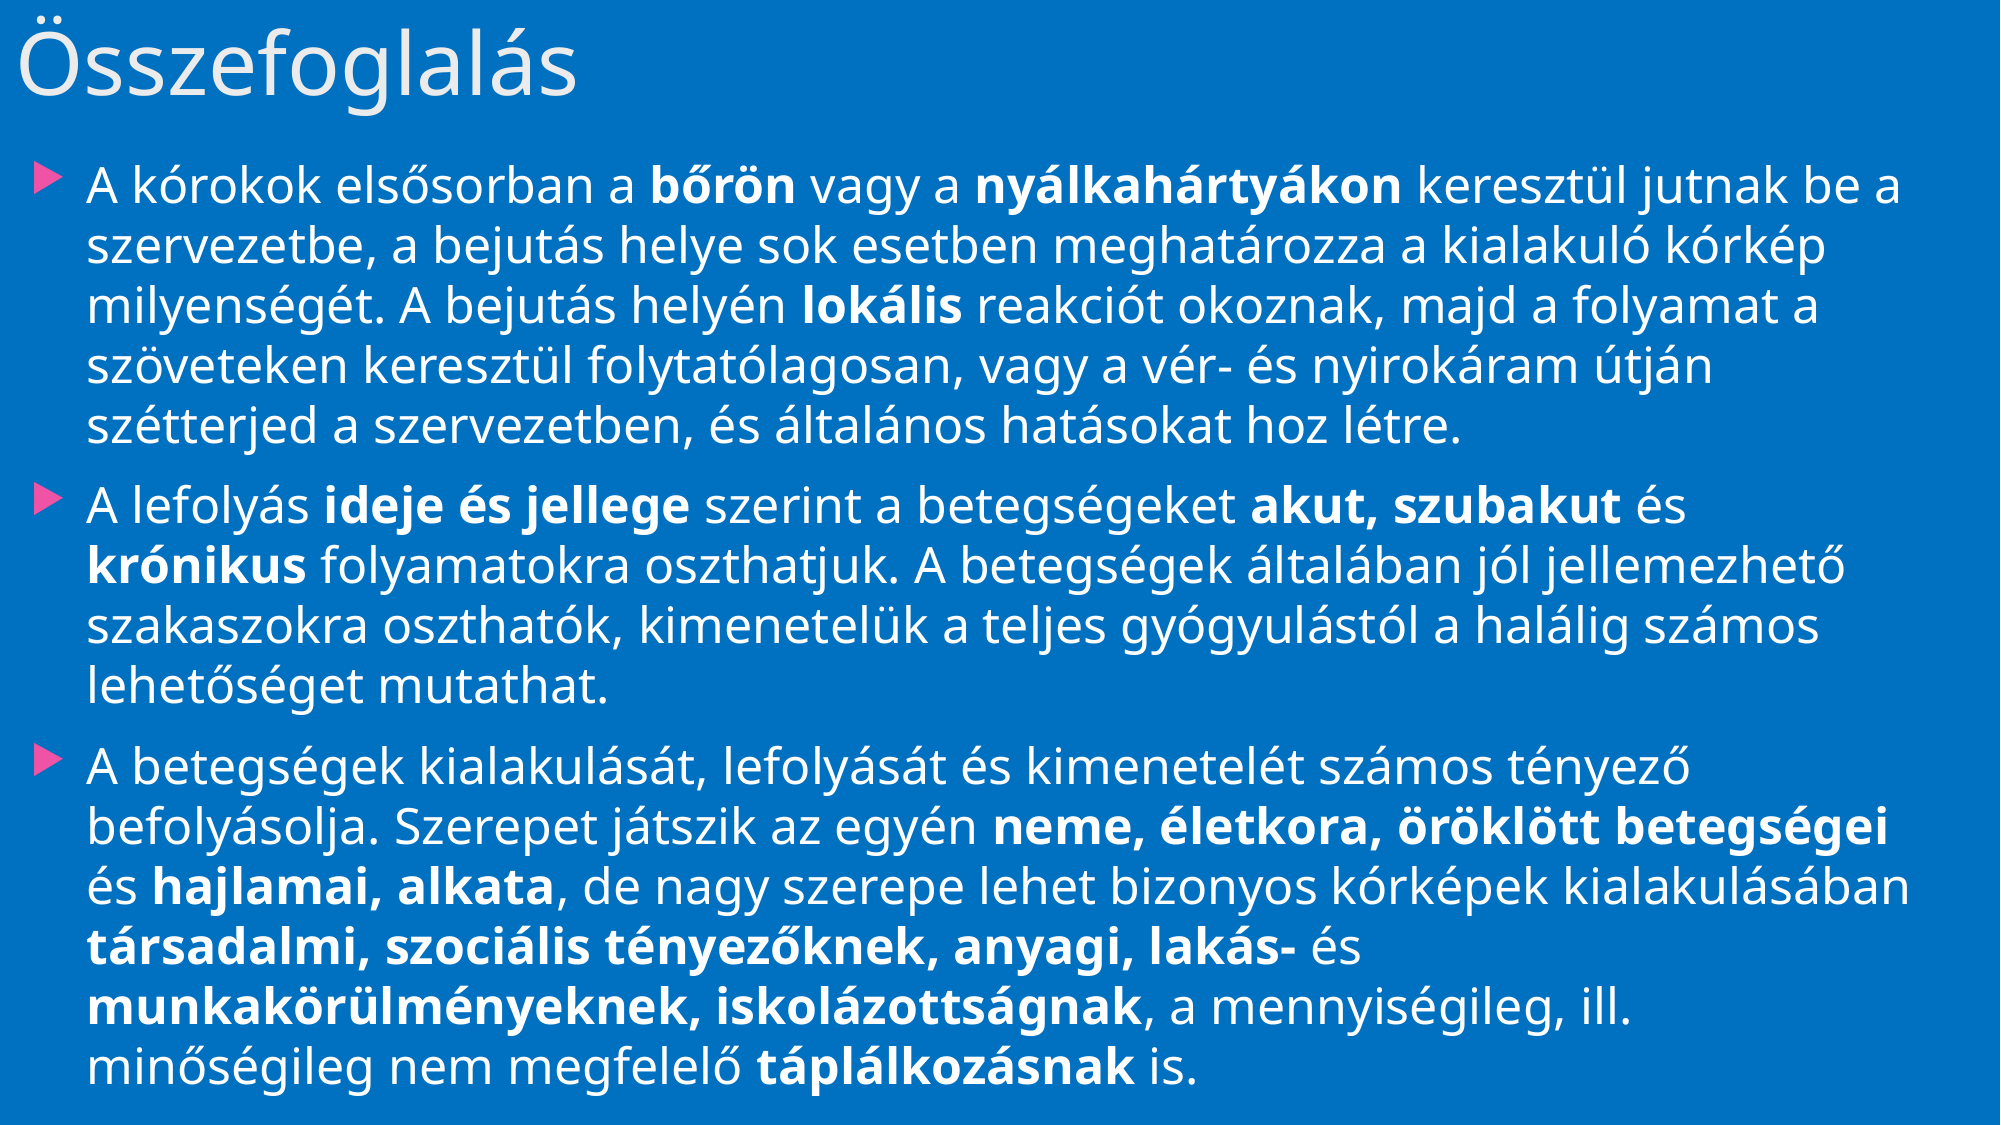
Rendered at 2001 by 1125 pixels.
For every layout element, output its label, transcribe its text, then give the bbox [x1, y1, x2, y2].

title Összefoglalás [0, 0, 1543, 109]
list A kórokok elsősorban a bőrön vagy a nyálkahártyákon keresztül jutnak be a szervezetbe, a bejutás helye sok esetben meghatározza a kialakuló kórkép milyenségét. A bejutás helyén lokális reakciót okoznak, majd a folyamat a szöveteken keresztül folytatólagosan, vagy a vér- és nyirokáram útján szétterjed a szervezetben, és általános hatásokat hoz létre. A lefolyás ideje és jellege szerint a betegségeket akut, szubakut és krónikus folyamatokra oszthatjuk. A betegségek általában jól jellemezhető szakaszokra oszthatók, kimenetelük a teljes gyógyulástól a halálig számos lehetőséget mutathat. A betegségek kialakulását, lefolyását és kimenetelét számos tényező befolyásolja. Szerepet játszik az egyén neme, életkora, öröklött betegségei és hajlamai, alkata, de nagy szerepe lehet bizonyos kórképek kialakulásában társadalmi, szociális tényezőknek, anyagi, lakás- és munkakörülményeknek, iskolázottságnak, a mennyiségileg, ill. minőségileg nem megfelelő táplálkozásnak is. [15, 145, 1928, 1090]
